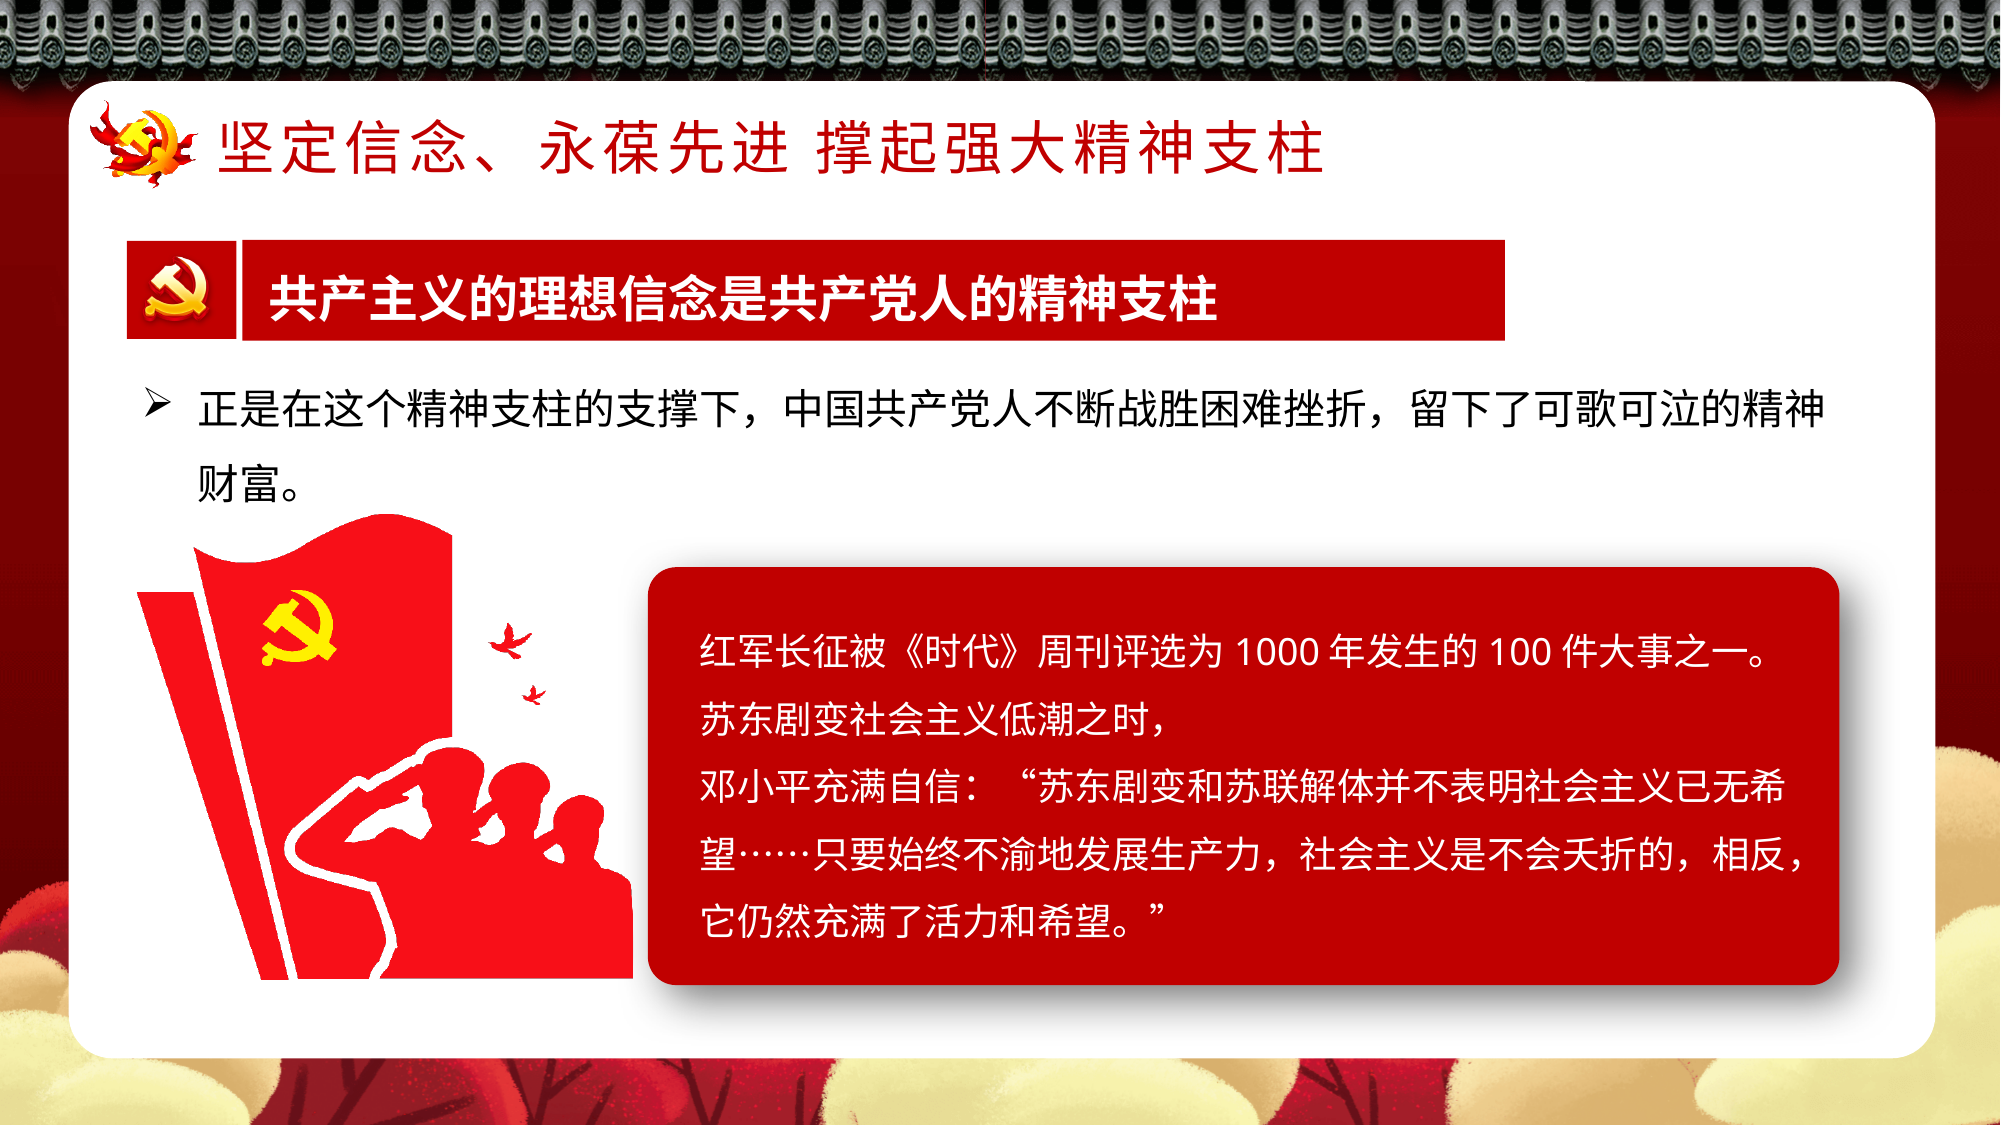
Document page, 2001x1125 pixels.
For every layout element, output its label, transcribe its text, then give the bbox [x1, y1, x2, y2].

text_box 正是在这个精神支柱的支撑下，中国共产党人不断战胜困难挫折，留下了可歌可泣的精神财富。 [126, 350, 1855, 516]
text_box 共产主义的理想信念是共产党人的精神支柱 [253, 230, 1468, 335]
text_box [86, 87, 1427, 202]
text_box [713, 567, 1840, 986]
text_box 红军长征被《时代》周刊评选为1000年发生的100件大事之一。苏东剧变社会主义低潮之时， 邓小平充满自信：“苏东剧变和苏联解体并不表明社会主义已无希望……只要始终不渝地发展生产力，社会主义是不会夭折的，相反，它仍然充满了活力和希望。” [713, 598, 1816, 951]
picture [0, 0, 2001, 1125]
text_box [126, 240, 237, 340]
text_box [241, 239, 1506, 342]
